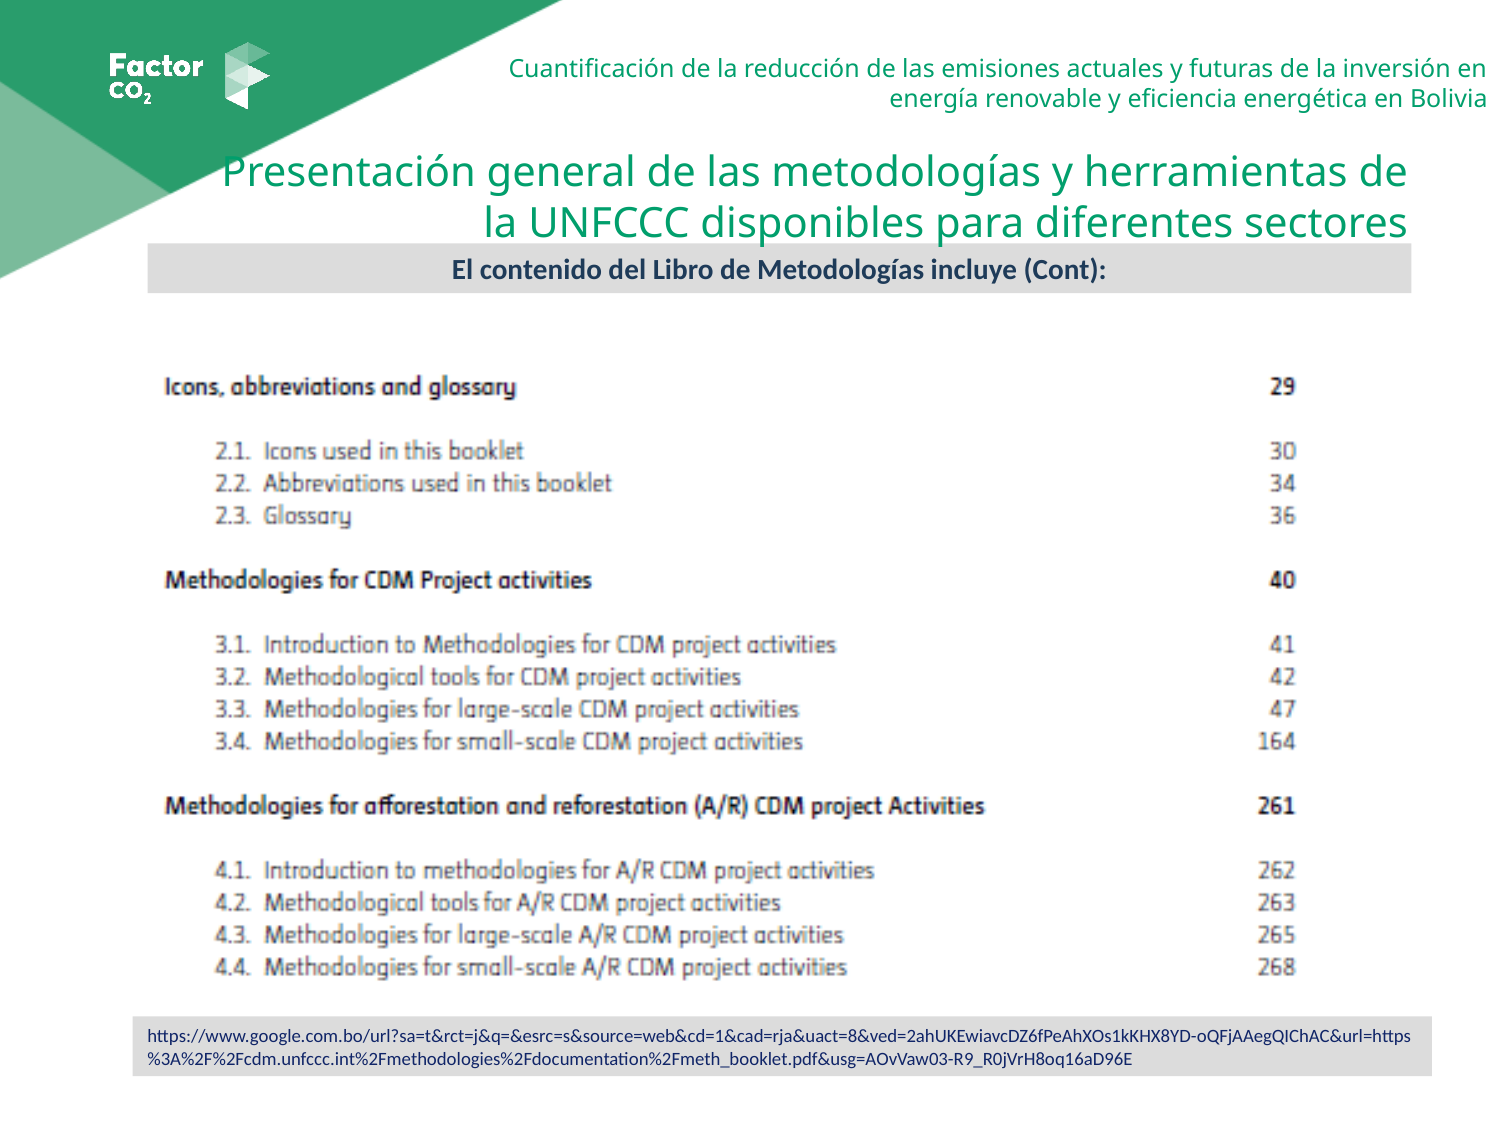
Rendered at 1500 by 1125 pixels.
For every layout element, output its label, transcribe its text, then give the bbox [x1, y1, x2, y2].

text_box Presentación general de las metodologías y herramientas de la UNFCCC disponibles para diferentes sectores [171, 137, 1424, 253]
text_box https://www.google.com.bo/url?sa=t&rct=j&q=&esrc=s&source=web&cd=1&cad=rja&uact=8&ved=2ahUKEwiavcDZ6fPeAhXOs1kKHX8YD-oQFjAAegQIChAC&url=https%3A%2F%2Fcdm.unfccc.int%2Fmethodologies%2Fdocumentation%2Fmeth_booklet.pdf&usg=AOvVaw03-R9_R0jVrH8oq16aD96E [132, 1016, 1432, 1077]
text_box [0, 0, 1500, 75]
text_box El contenido del Libro de Metodologías incluye (Cont): [147, 243, 1412, 294]
picture [0, 75, 1500, 1125]
